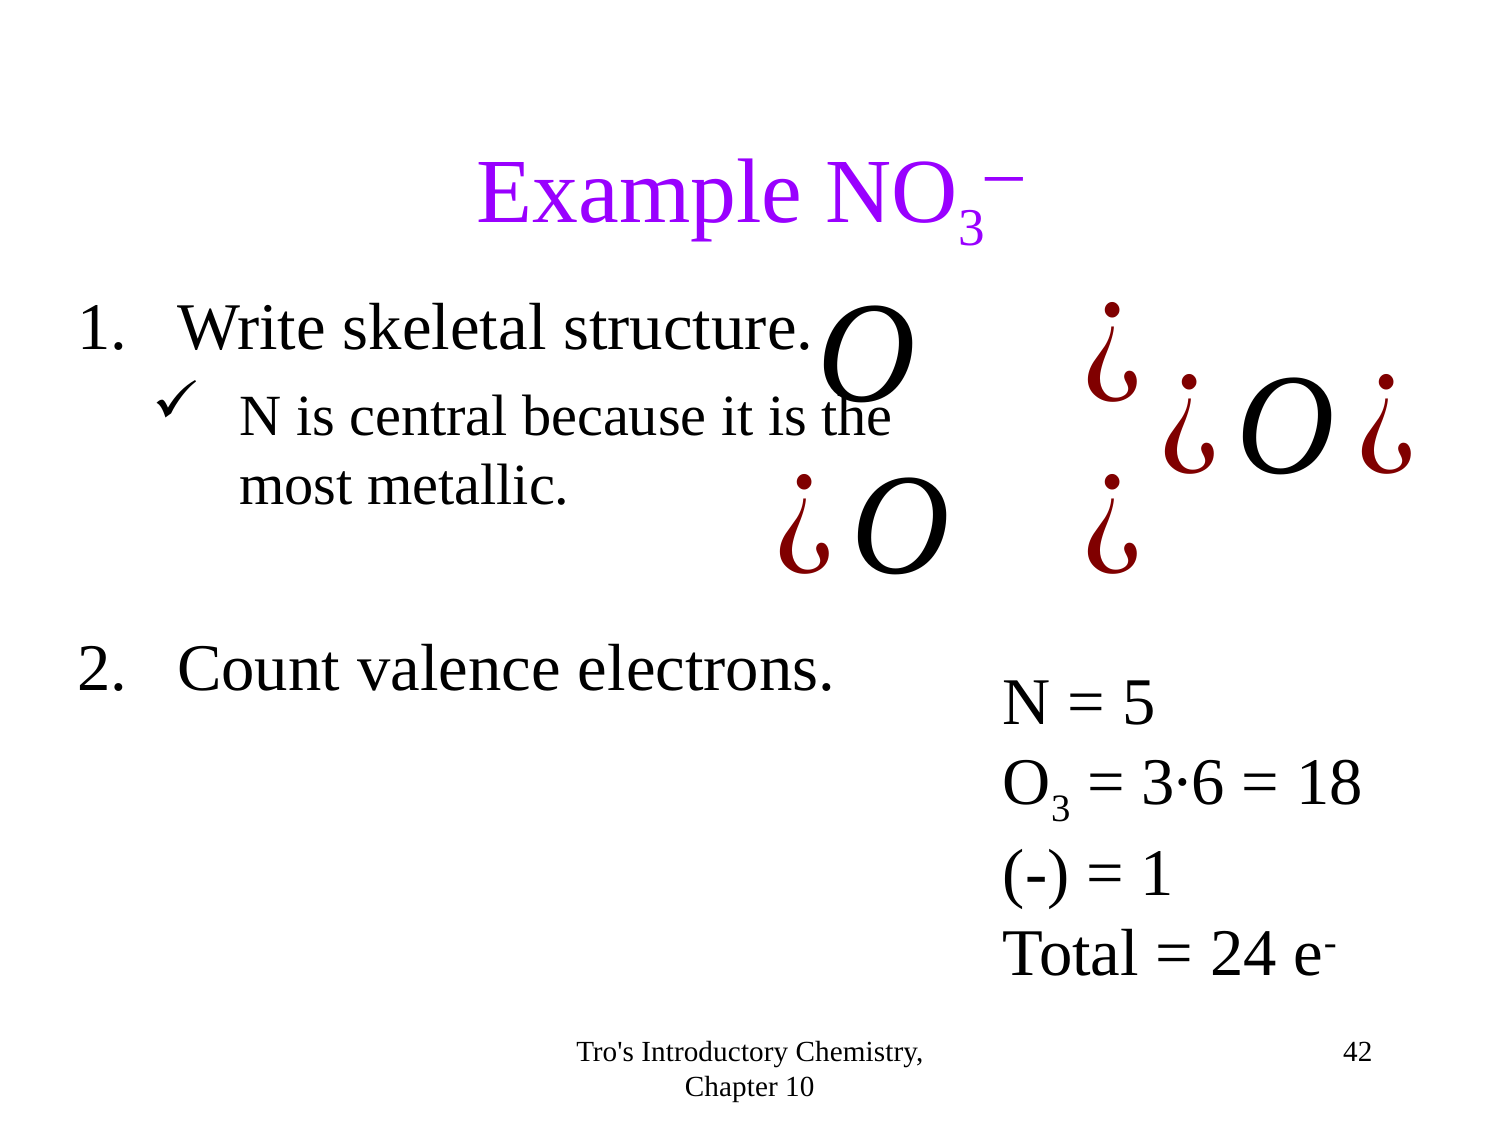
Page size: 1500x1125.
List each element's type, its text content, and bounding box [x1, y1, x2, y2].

text_box N = 5 O3 = 3∙6 = 18 (-) = 1 Total = 24 e- [988, 650, 1379, 997]
text_box 2. Count valence electrons. [62, 624, 1413, 938]
text_box Tro's Introductory Chemistry, Chapter 10 [549, 1024, 950, 1100]
text_box 1. Write skeletal structure. N is central because it is the most metallic. [62, 274, 963, 588]
text_box Example NO3─ [112, 99, 1388, 288]
text_box <number> [1074, 1024, 1388, 1100]
